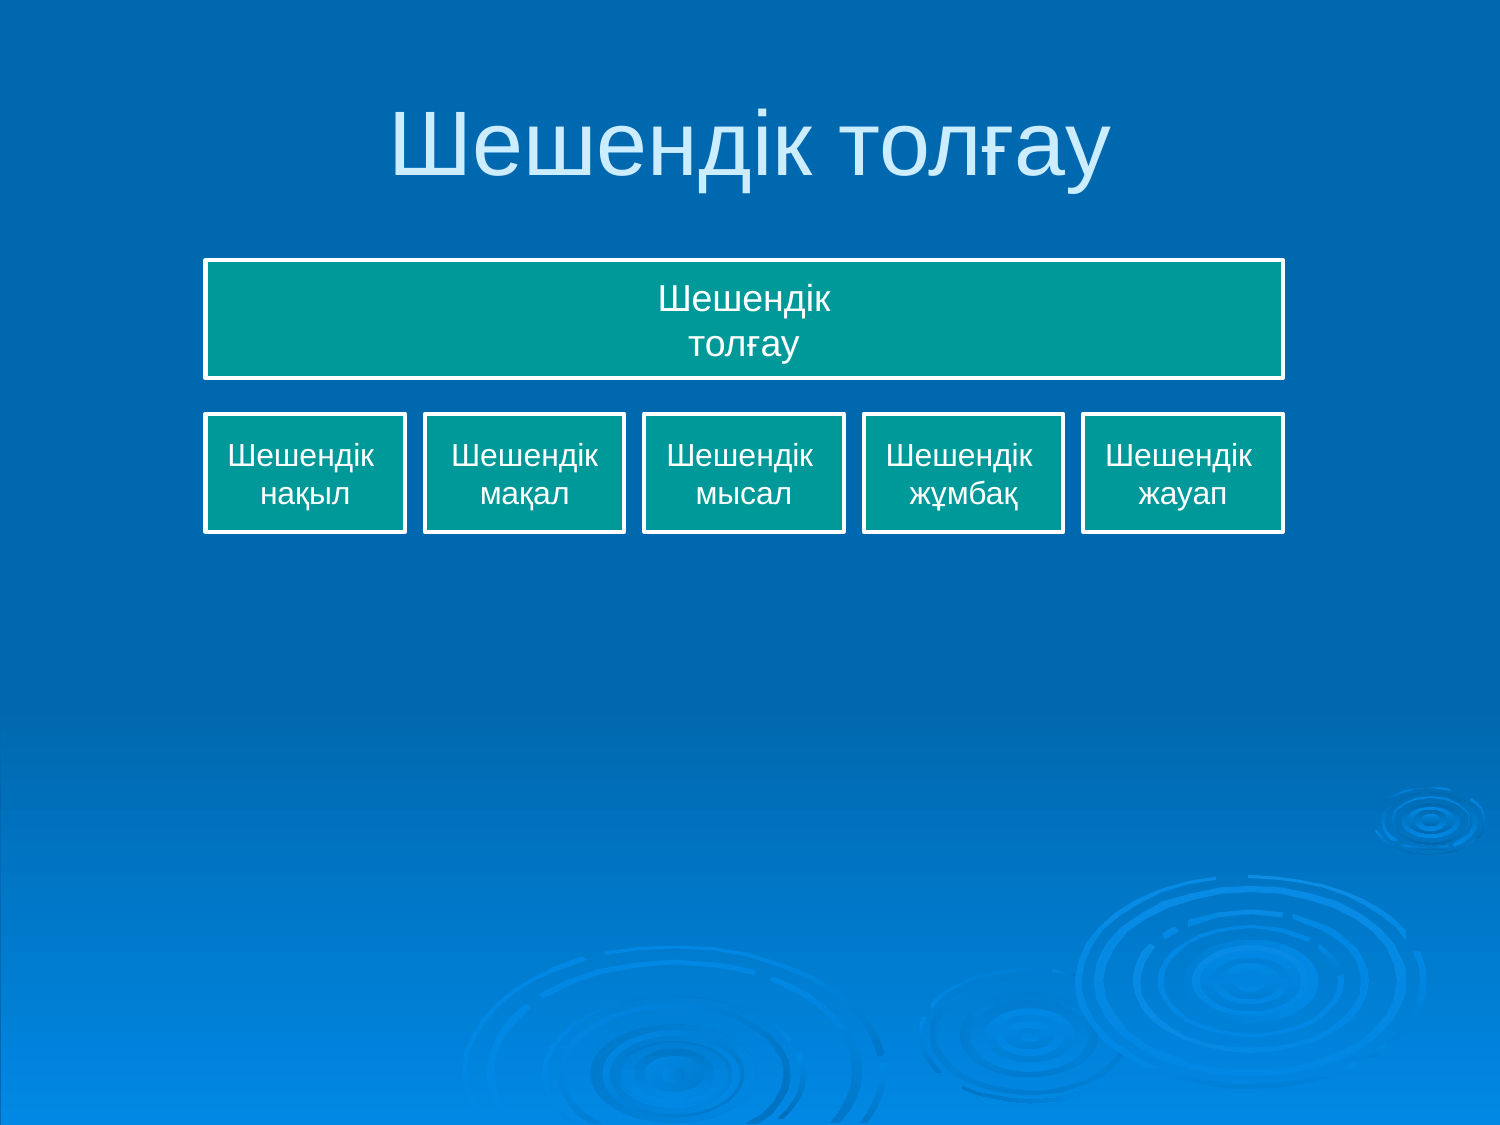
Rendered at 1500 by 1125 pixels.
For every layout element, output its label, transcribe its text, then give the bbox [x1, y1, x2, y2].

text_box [70, 259, 1418, 993]
title Шешендік толғау [74, 45, 1426, 233]
